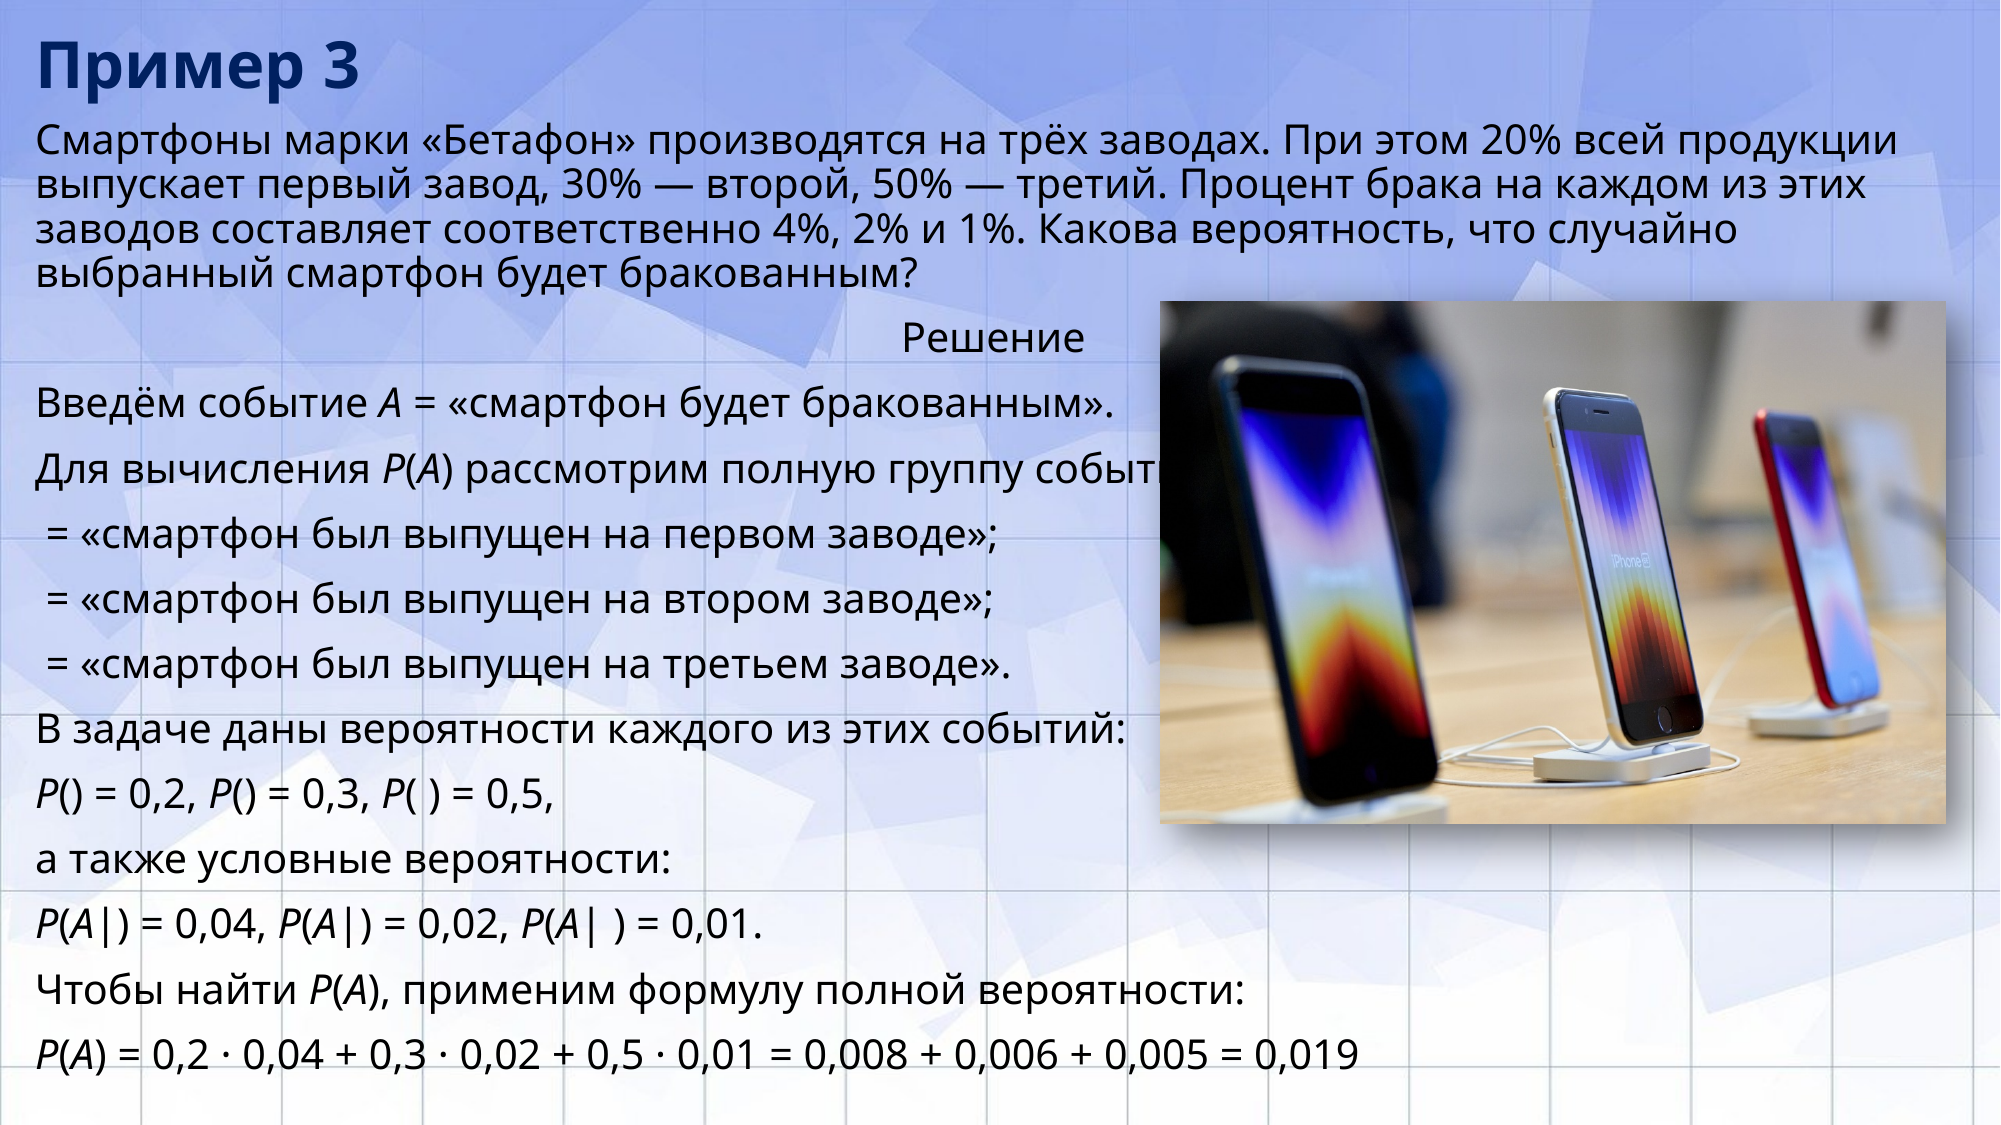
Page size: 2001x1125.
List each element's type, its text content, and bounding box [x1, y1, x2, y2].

picture [0, 0, 2001, 1125]
title Пример 3 [20, 24, 1745, 111]
